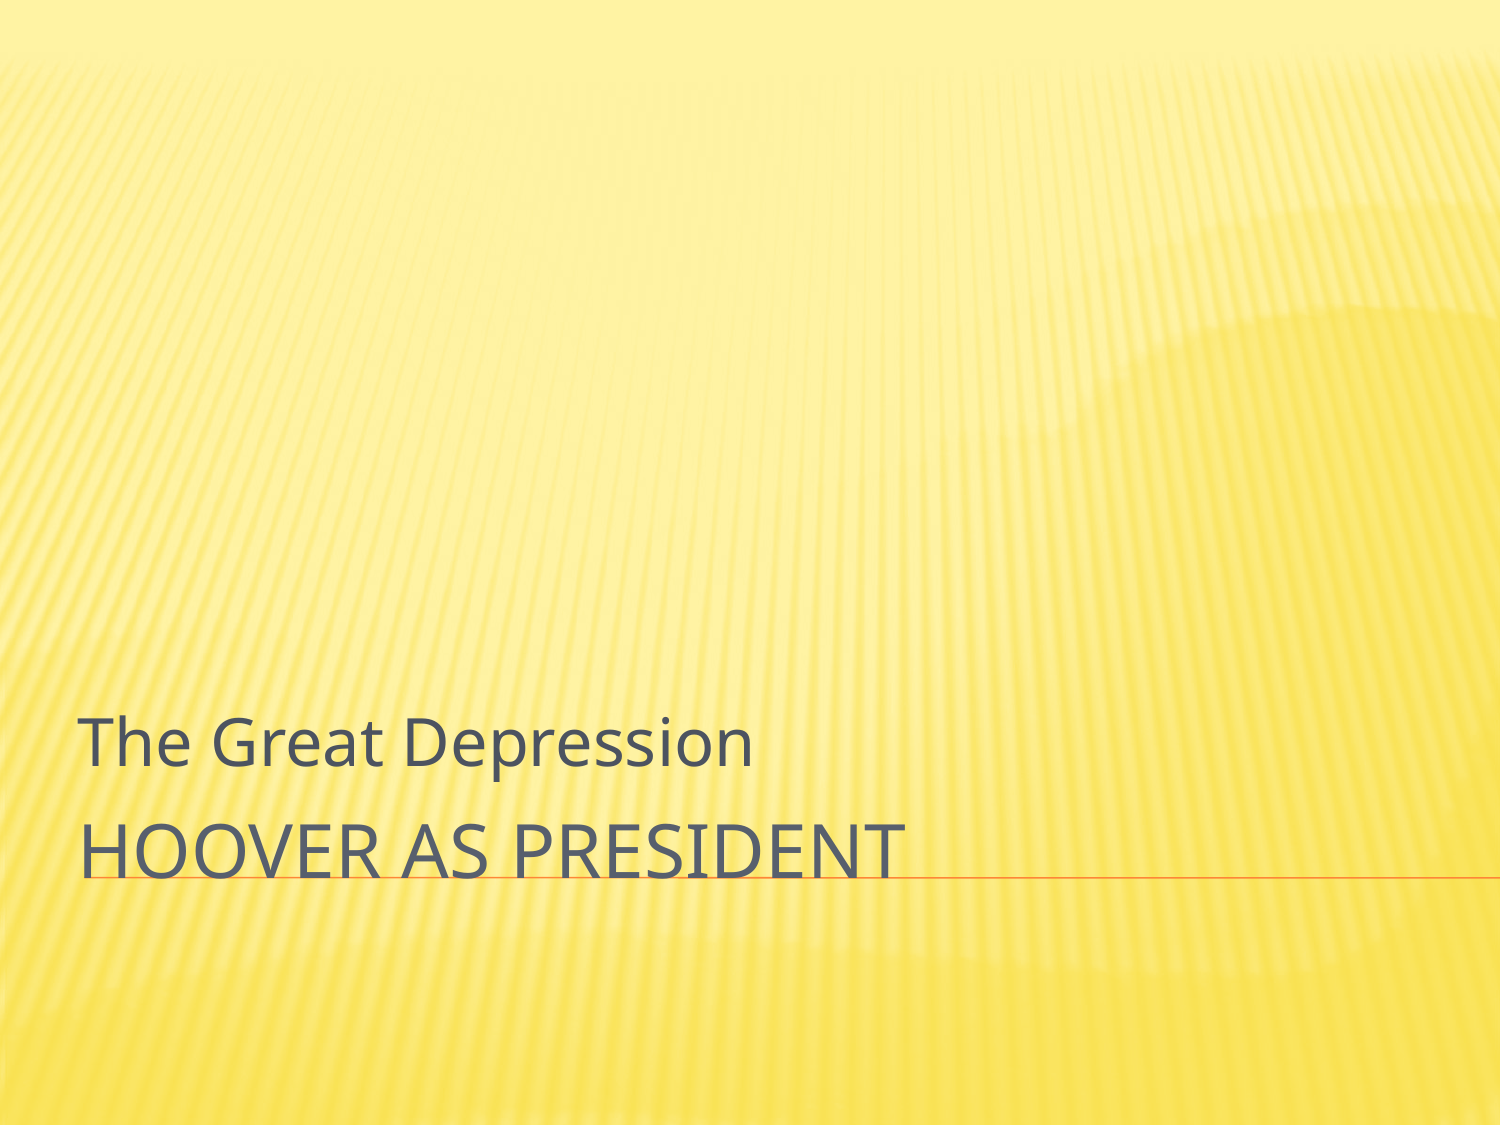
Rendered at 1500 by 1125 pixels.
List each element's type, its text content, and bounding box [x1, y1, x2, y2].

title Hoover as President [62, 796, 1450, 997]
subtitle The Great Depression [62, 637, 1451, 788]
